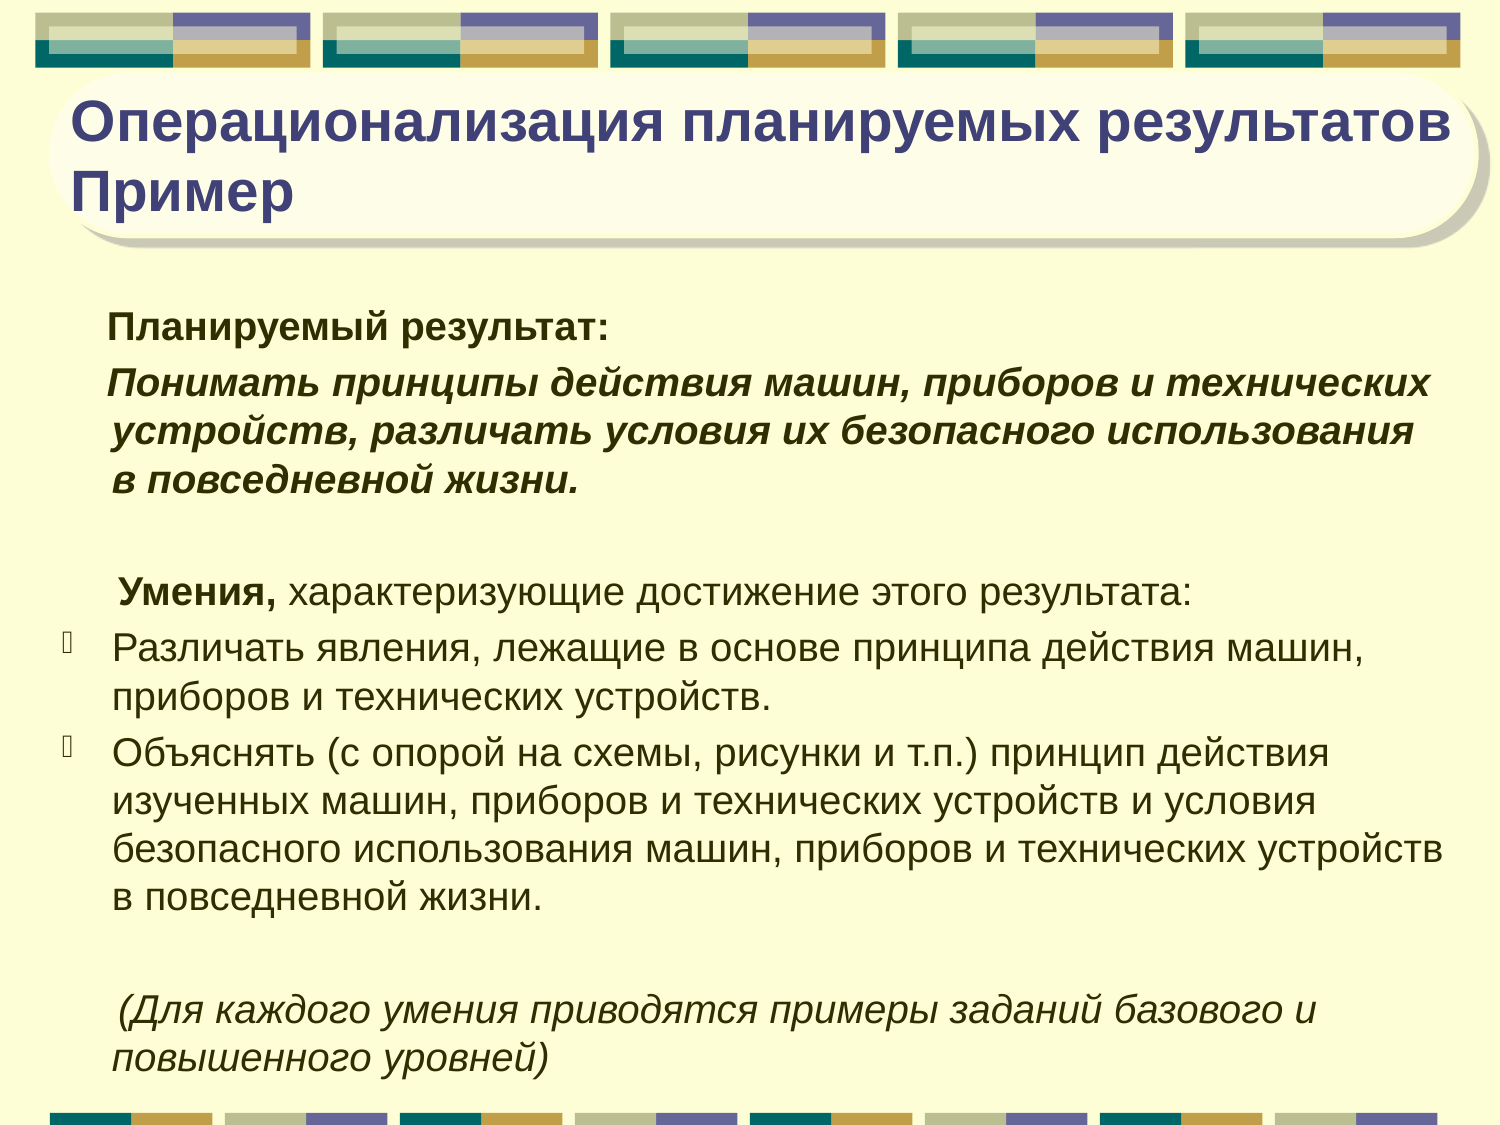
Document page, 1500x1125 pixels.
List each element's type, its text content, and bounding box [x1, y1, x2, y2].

list Планируемый результат: Понимать принципы действия машин, приборов и технических устройств, различать условия их безопасного использования в повседневной жизни. Умения, характеризующие достижение этого результата: Различать явления, лежащие в основе принципа действия машин, приборов и технических устройств. Объяснять (с опорой на схемы, рисунки и т.п.) принцип действия изученных машин, приборов и технических устройств и условия безопасного использования машин, приборов и технических устройств в повседневной жизни. (Для каждого умения приводятся примеры заданий базового и повышенного уровней) [46, 292, 1462, 1091]
text_box Операционализация планируемых результатов Пример [46, 70, 1477, 236]
